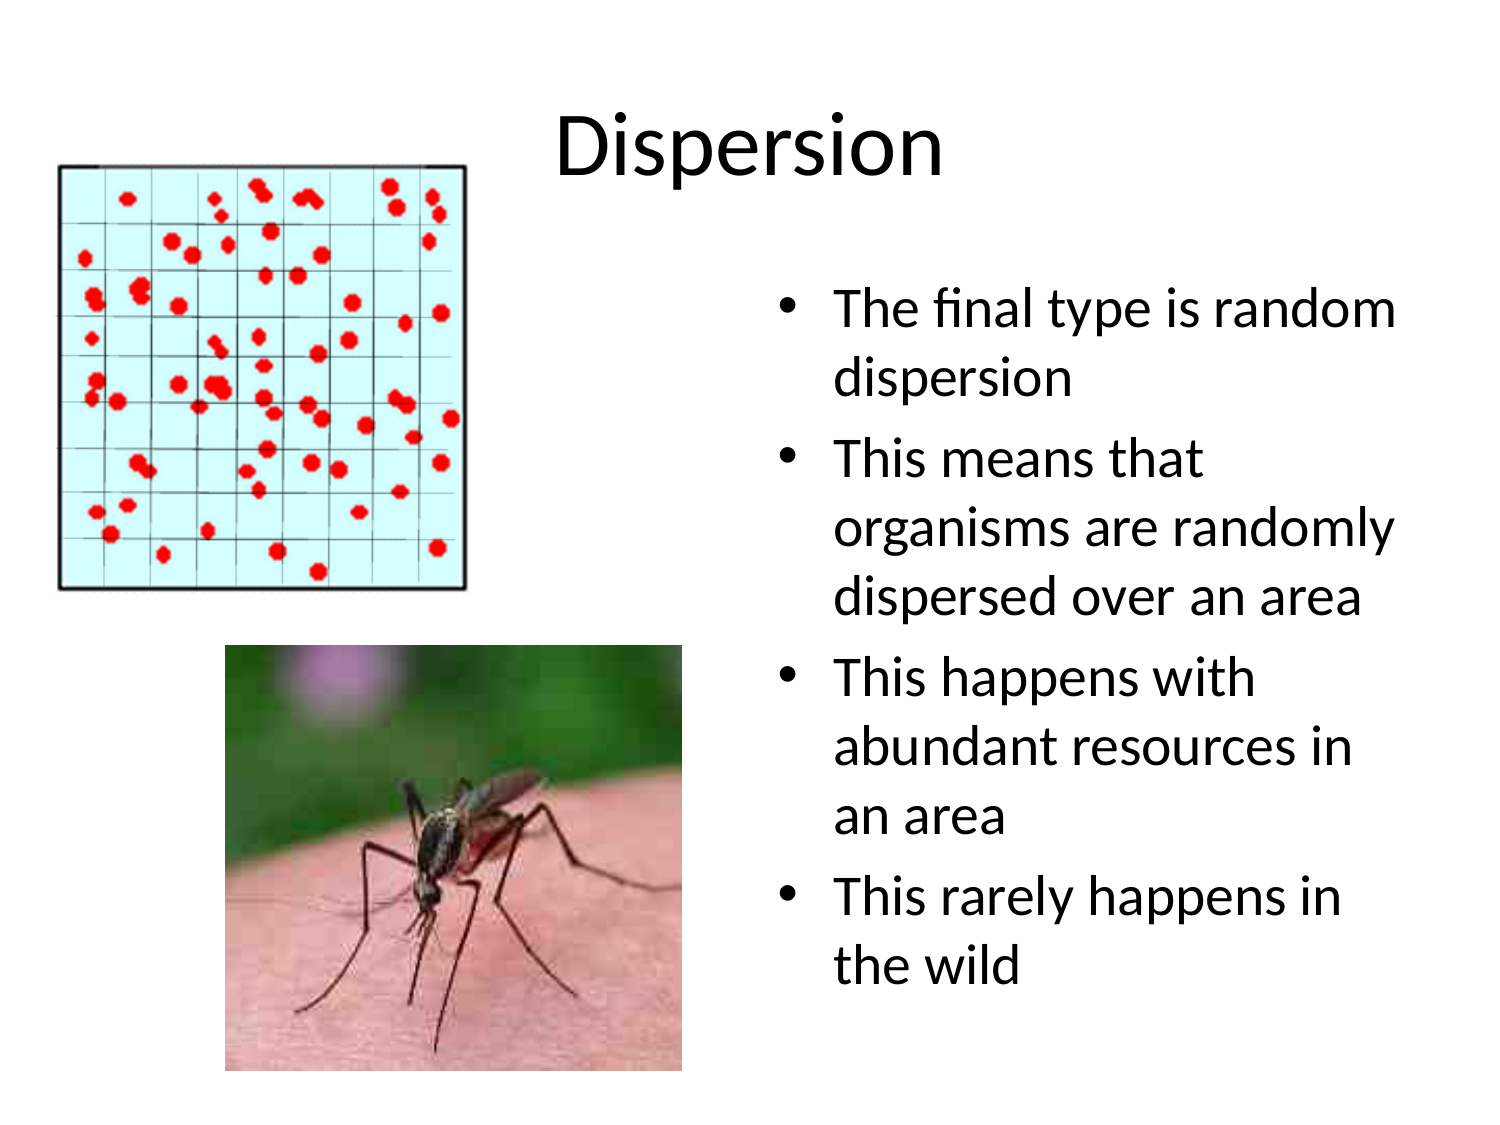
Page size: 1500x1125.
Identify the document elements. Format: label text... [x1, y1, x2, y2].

list The final type is random dispersion This means that organisms are randomly dispersed over an area This happens with abundant resources in an area This rarely happens in the wild [762, 262, 1425, 1005]
title Dispersion [75, 45, 1425, 233]
picture [25, 137, 472, 614]
picture [224, 644, 682, 1071]
